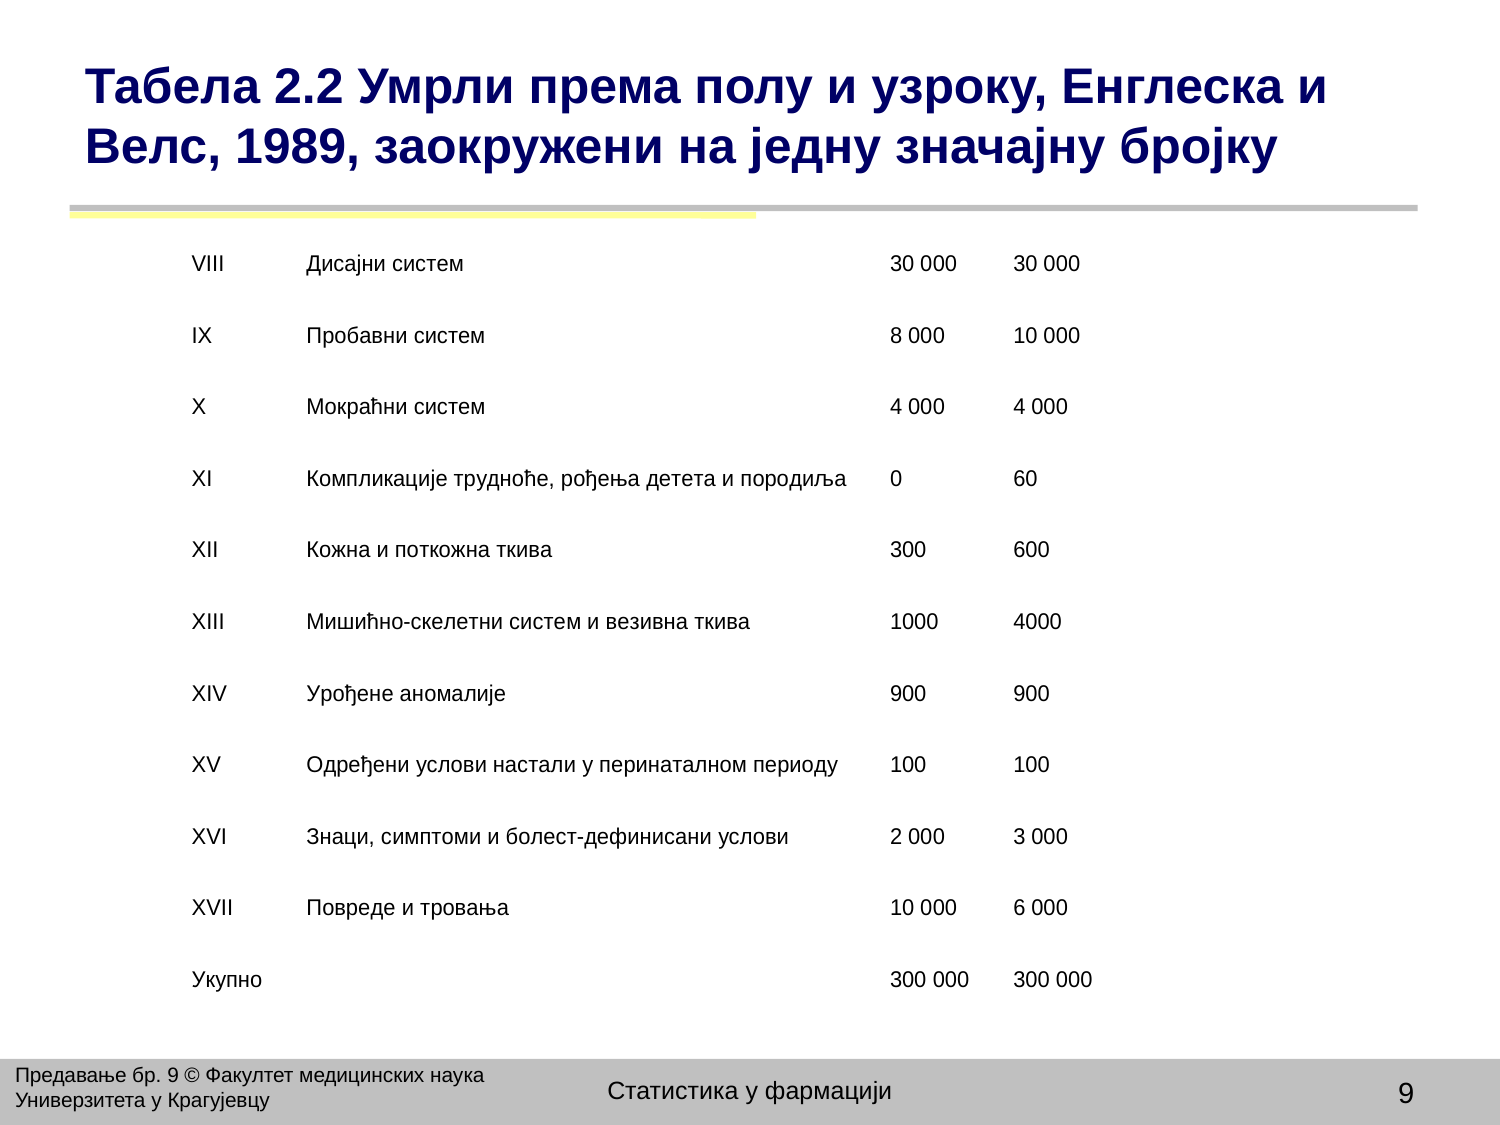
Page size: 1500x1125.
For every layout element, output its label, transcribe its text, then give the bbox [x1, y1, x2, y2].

slide_number 9 [1079, 1066, 1430, 1125]
title Табела 2.2 Умрли према полу и узроку, Енглеска и Велс, 1989, заокружени на једну значајну бројку [69, 19, 1426, 208]
footer Статистика у фармацији [512, 1066, 988, 1125]
slide_number Предавање бр. 9 © Факултет медицинских наука Универзитета у Крагујевцу [0, 1053, 609, 1108]
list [167, 227, 1213, 1056]
